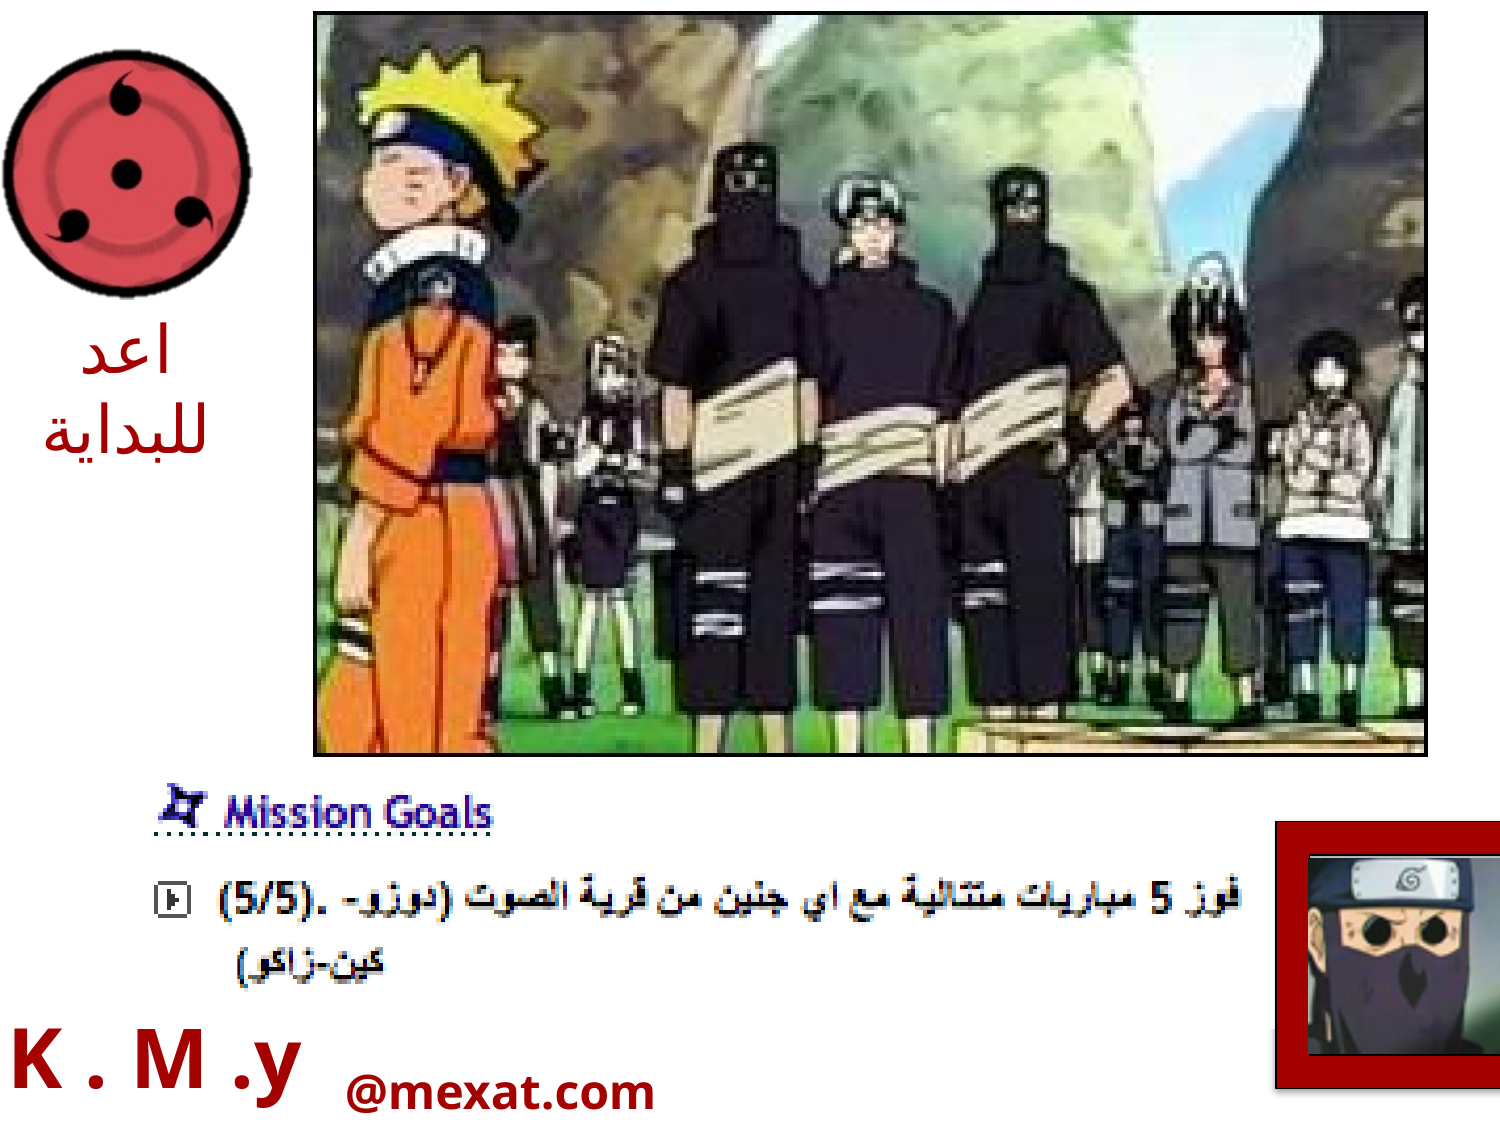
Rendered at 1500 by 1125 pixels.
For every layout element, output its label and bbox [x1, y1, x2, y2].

picture [0, 0, 1500, 1125]
text_box [0, 47, 253, 396]
